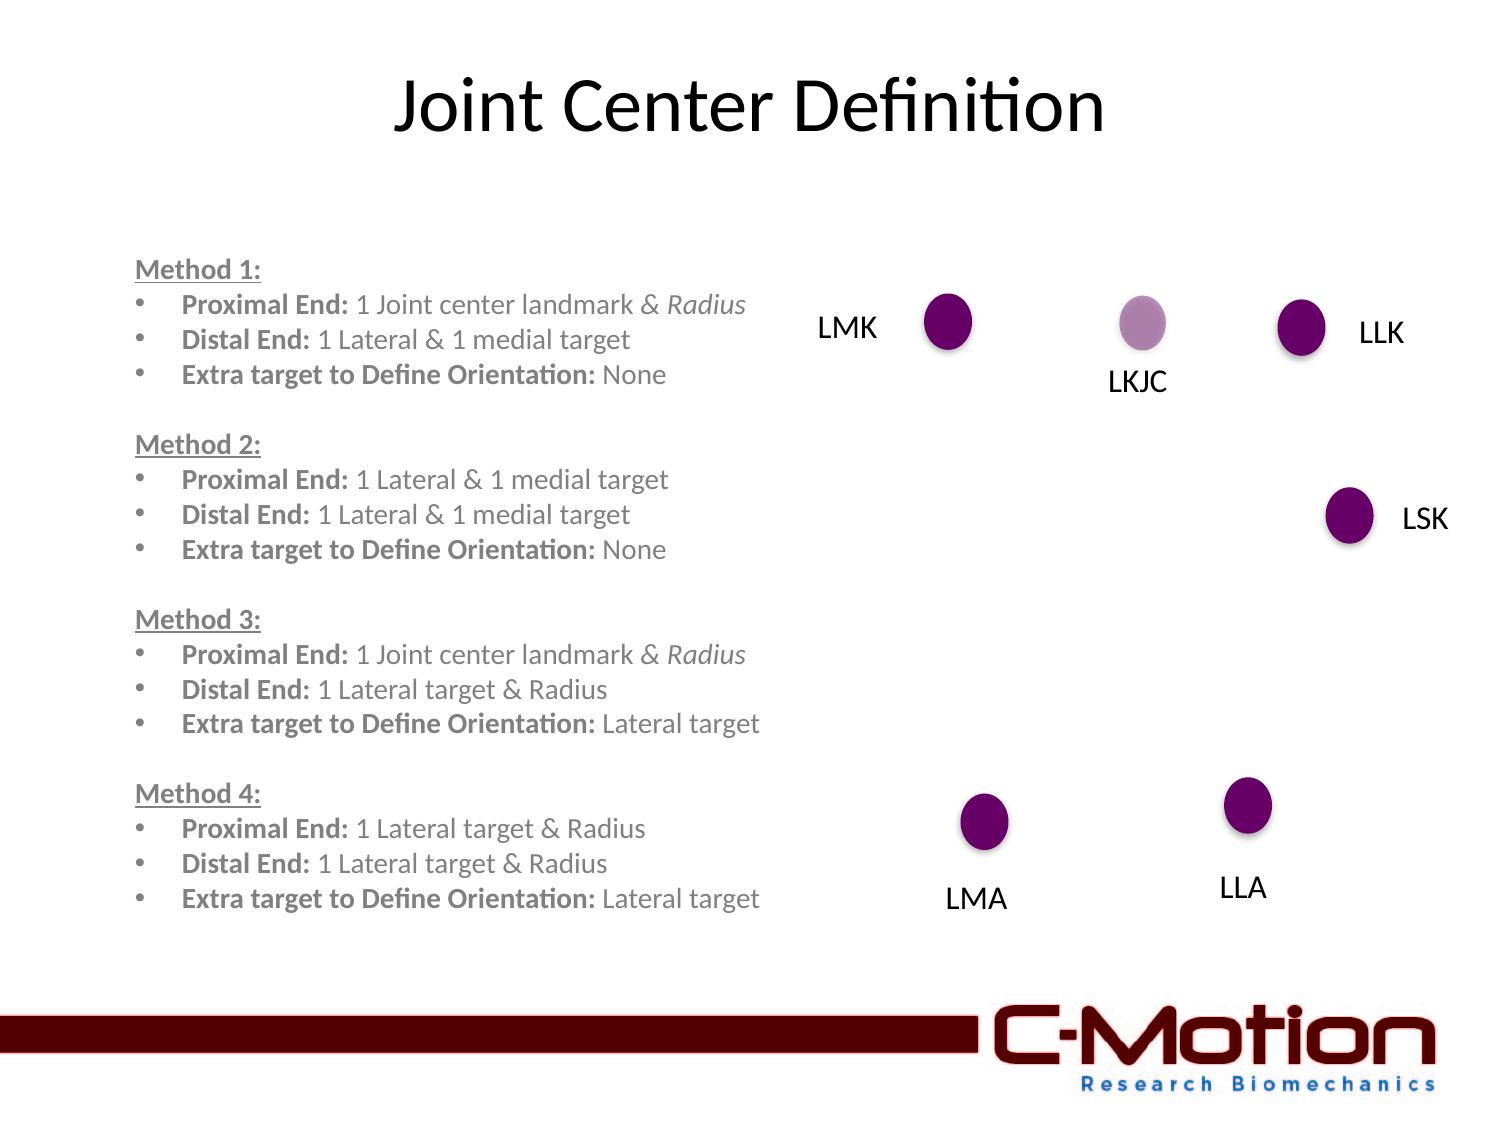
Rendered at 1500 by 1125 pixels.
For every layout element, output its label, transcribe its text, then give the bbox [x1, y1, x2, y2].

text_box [802, 298, 1485, 926]
picture [0, 987, 1500, 1096]
text_box Method 1: Proximal End: 1 Joint center landmark & Radius Distal End: 1 Lateral & 1 medial target Extra target to Define Orientation: None Method 2: Proximal End: 1 Lateral & 1 medial target Distal End: 1 Lateral & 1 medial target Extra target to Define Orientation: None Method 3: Proximal End: 1 Joint center landmark & Radius Distal End: 1 Lateral target & Radius Extra target to Define Orientation: Lateral target Method 4: Proximal End: 1 Lateral target & Radius Distal End: 1 Lateral target & Radius Extra target to Define Orientation: Lateral target [120, 243, 806, 922]
title Joint Center Definition [75, 45, 1425, 233]
